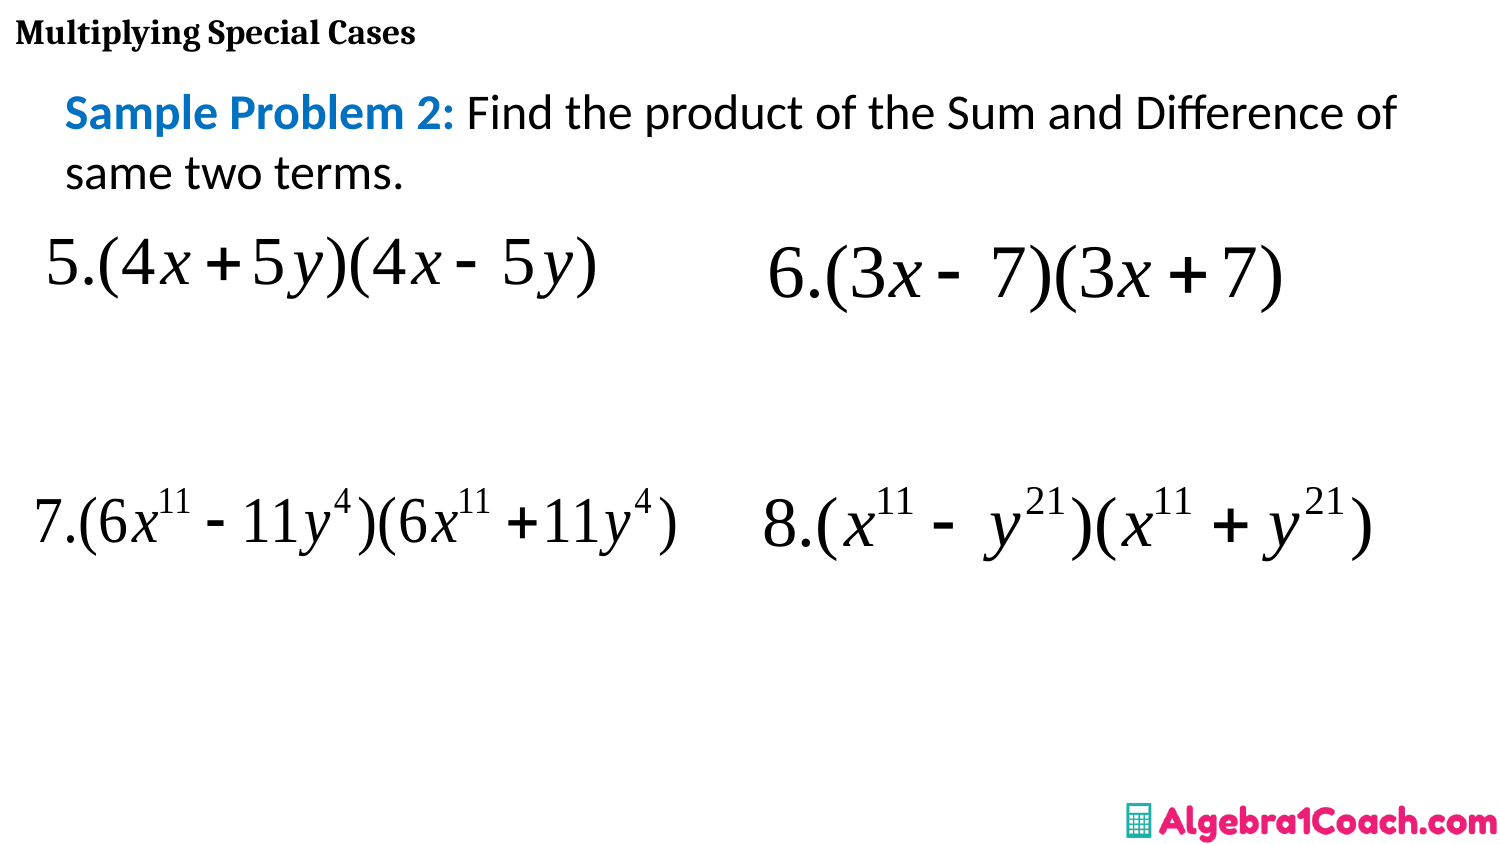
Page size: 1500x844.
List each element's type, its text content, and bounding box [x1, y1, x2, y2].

text_box Sample Problem 2: Find the product of the Sum and Difference of same two terms. [49, 71, 1413, 207]
picture [1109, 798, 1500, 844]
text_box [37, 221, 611, 314]
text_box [24, 471, 688, 571]
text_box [754, 469, 1387, 577]
text_box Multiplying Special Cases [0, 0, 1350, 60]
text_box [756, 227, 1301, 330]
